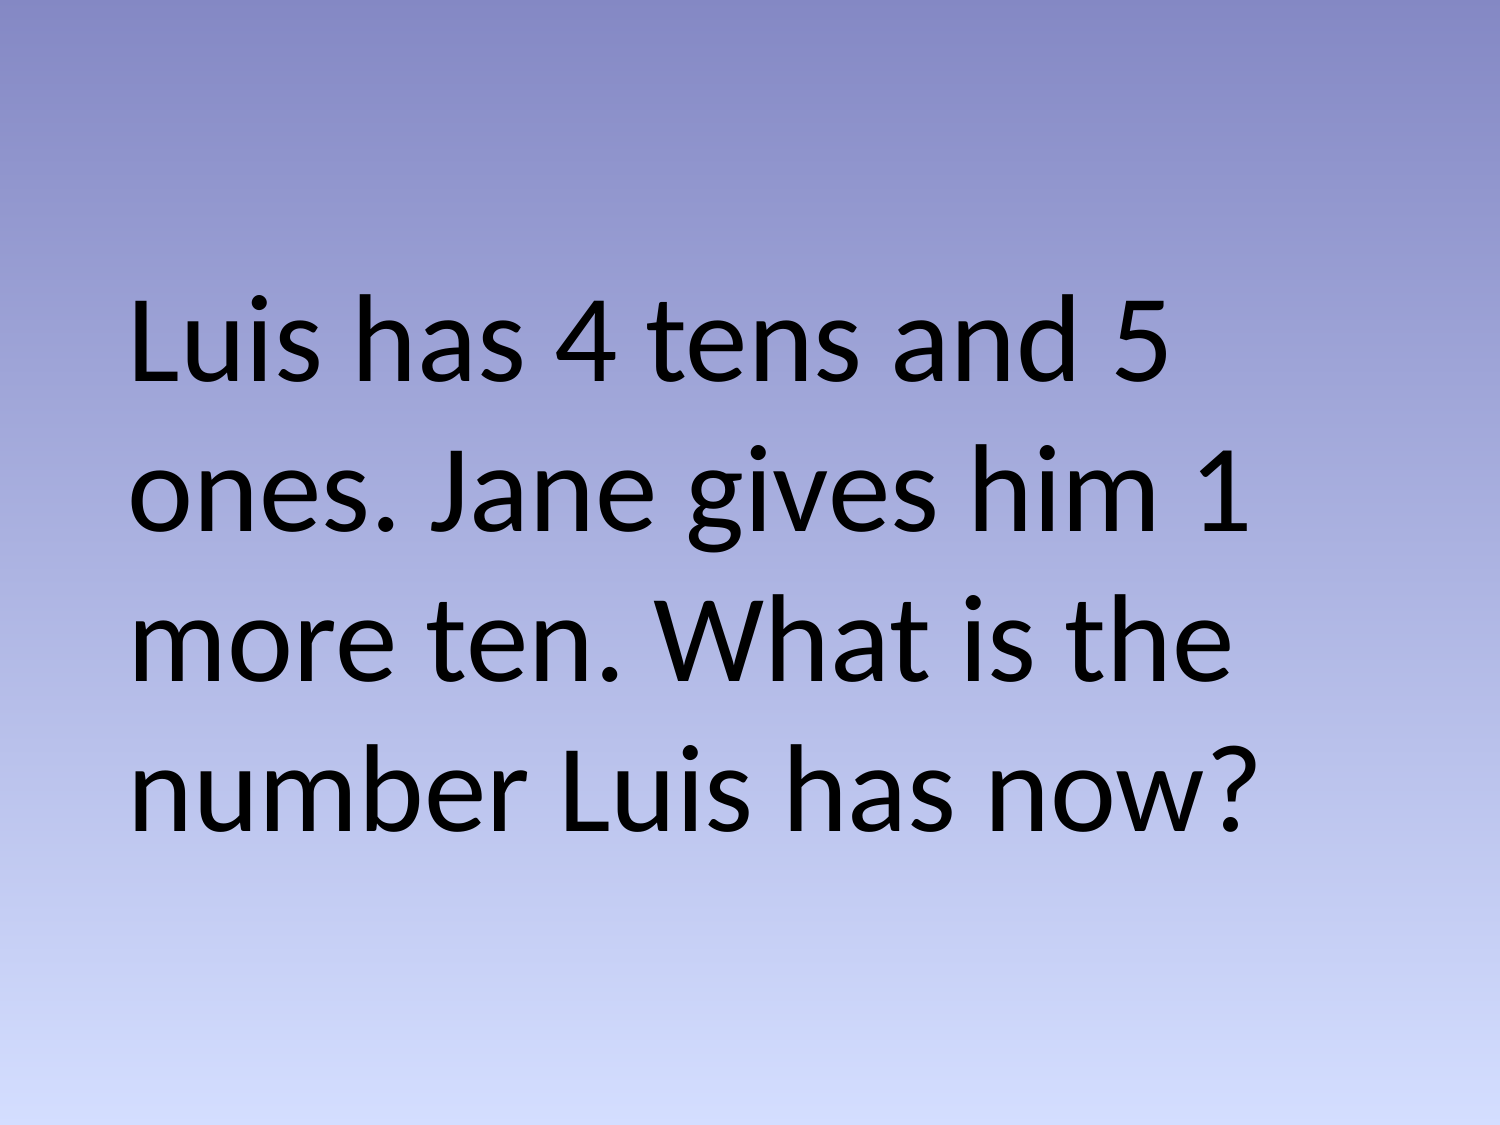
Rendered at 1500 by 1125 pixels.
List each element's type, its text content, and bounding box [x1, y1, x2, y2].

title Luis has 4 tens and 5 ones. Jane gives him 1 more ten. What is the number Luis has now? [112, 137, 1313, 975]
